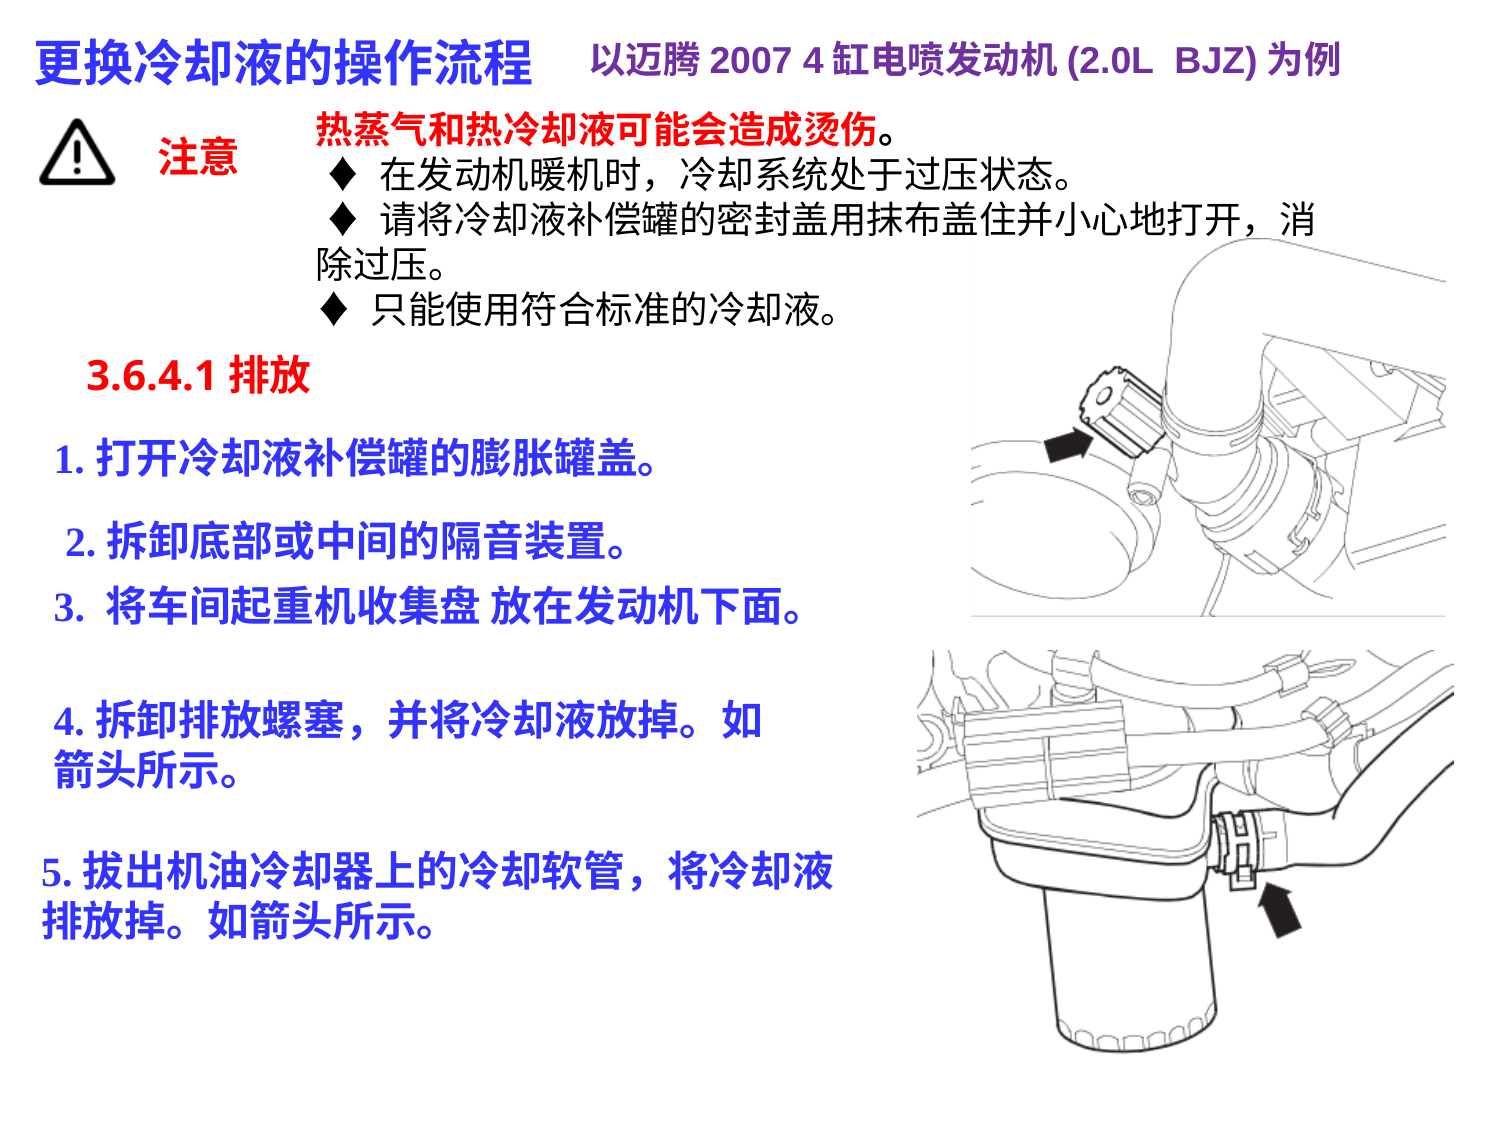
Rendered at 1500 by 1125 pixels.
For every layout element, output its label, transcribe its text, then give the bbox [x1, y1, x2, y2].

picture [38, 114, 125, 198]
picture [917, 650, 1454, 1059]
text_box 以迈腾2007 4缸电喷发动机(2.0L BJZ)为例 [573, 28, 1403, 89]
text_box 3. 将车间起重机收集盘 放在发动机下面。 [38, 572, 942, 638]
text_box 热蒸气和热冷却液可能会造成烫伤。 ♦ 在发动机暖机时，冷却系统处于过压状态。 ♦ 请将冷却液补偿罐的密封盖用抹布盖住并小心地打开，消除过压。 ♦ 只能使用符合标准的冷却液。 [300, 99, 1352, 339]
text_box 2.拆卸底部或中间的隔音装置。 [38, 507, 793, 573]
picture [971, 238, 1446, 617]
text_box 1.打开冷却液补偿罐的膨胀罐盖。 [38, 424, 942, 490]
text_box 更换冷却液的操作流程 [18, 23, 549, 99]
text_box 4.拆卸排放螺塞，并将冷却液放掉。如箭头所示。 [38, 686, 803, 802]
text_box 5.拔出机油冷却器上的冷却软管，将冷却液排放掉。如箭头所示。 [26, 837, 859, 953]
text_box 注意 [142, 123, 256, 189]
text_box 3.6.4.1排放 [71, 341, 327, 407]
